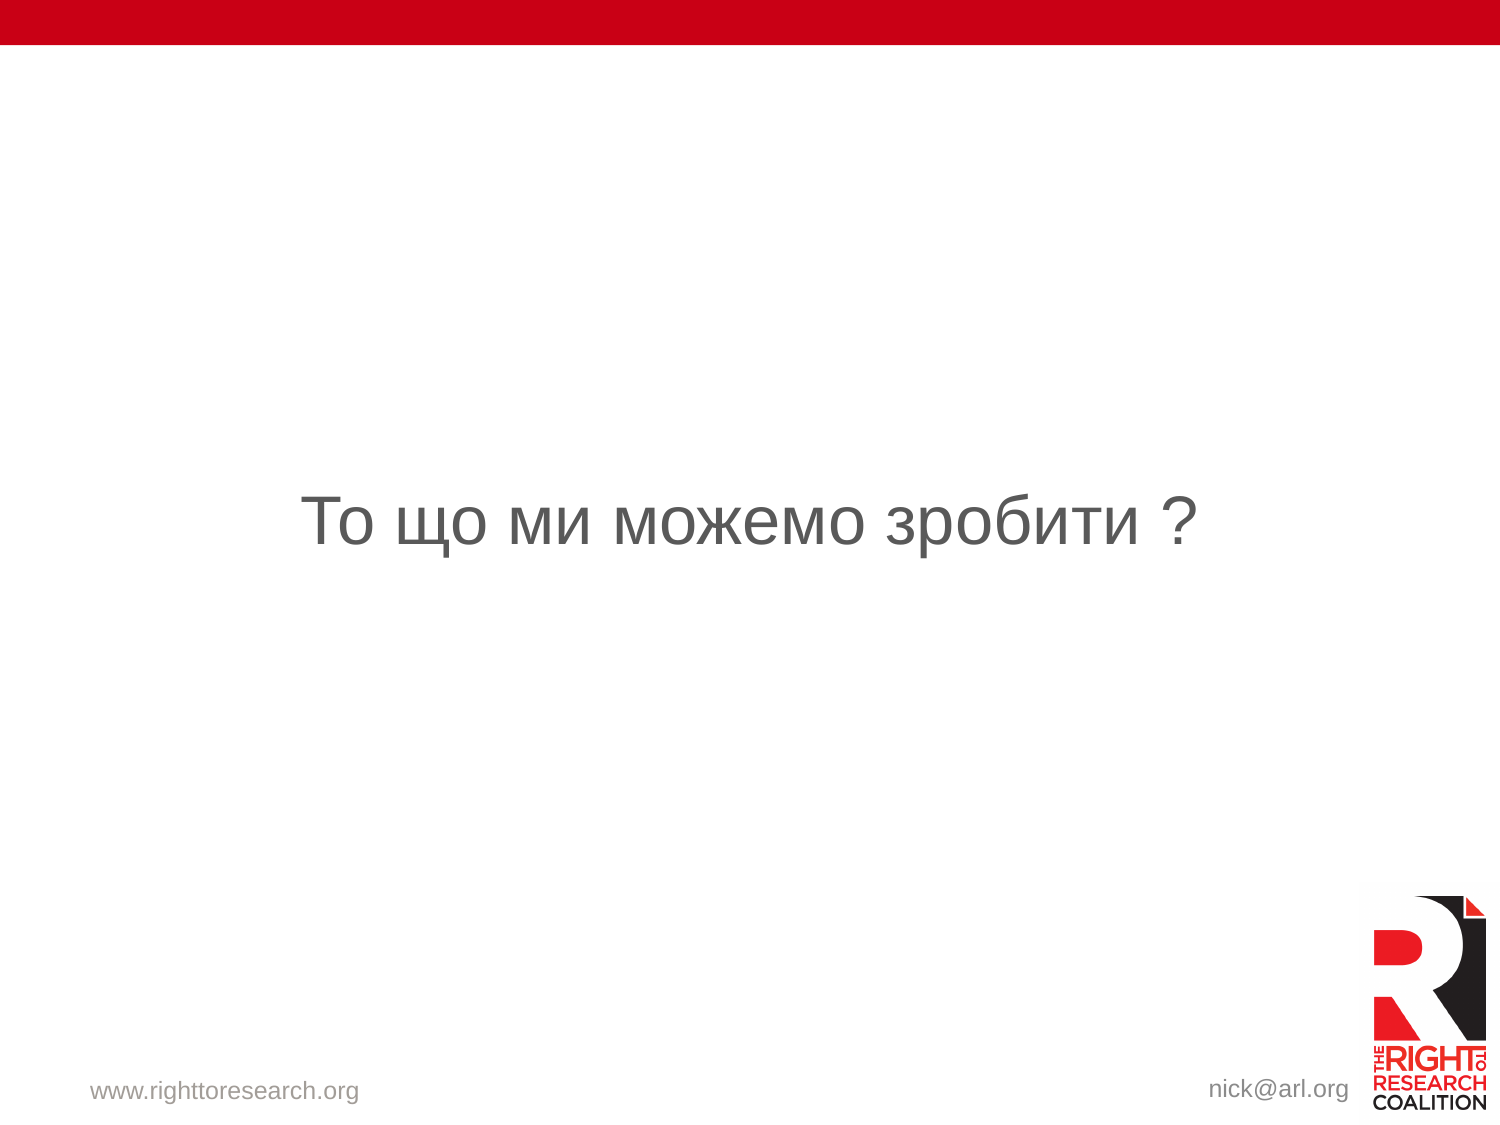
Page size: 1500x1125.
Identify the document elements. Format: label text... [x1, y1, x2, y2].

picture [1359, 882, 1500, 1125]
title То що ми можемо зробити ? [112, 396, 1388, 638]
footer www.righttoresearch.org [75, 1051, 550, 1112]
